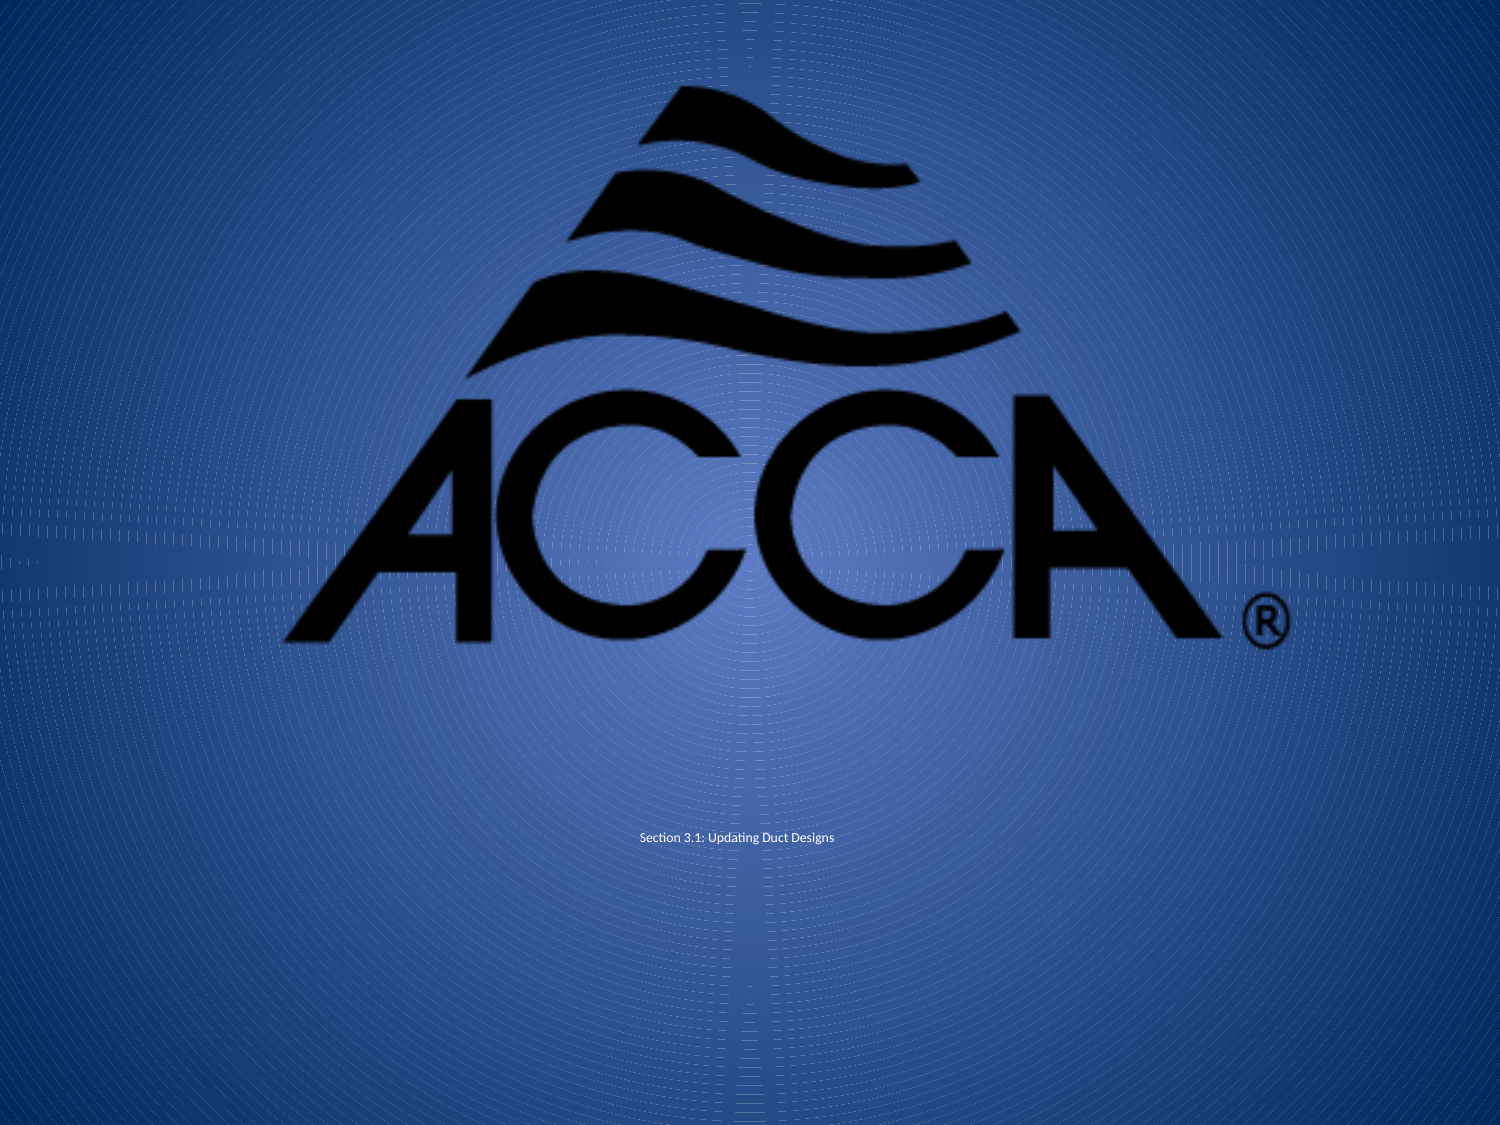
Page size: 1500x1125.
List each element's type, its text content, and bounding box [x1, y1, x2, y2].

picture [237, 24, 1334, 738]
title Section 3.1: Updating Duct Designs [0, 787, 1475, 888]
